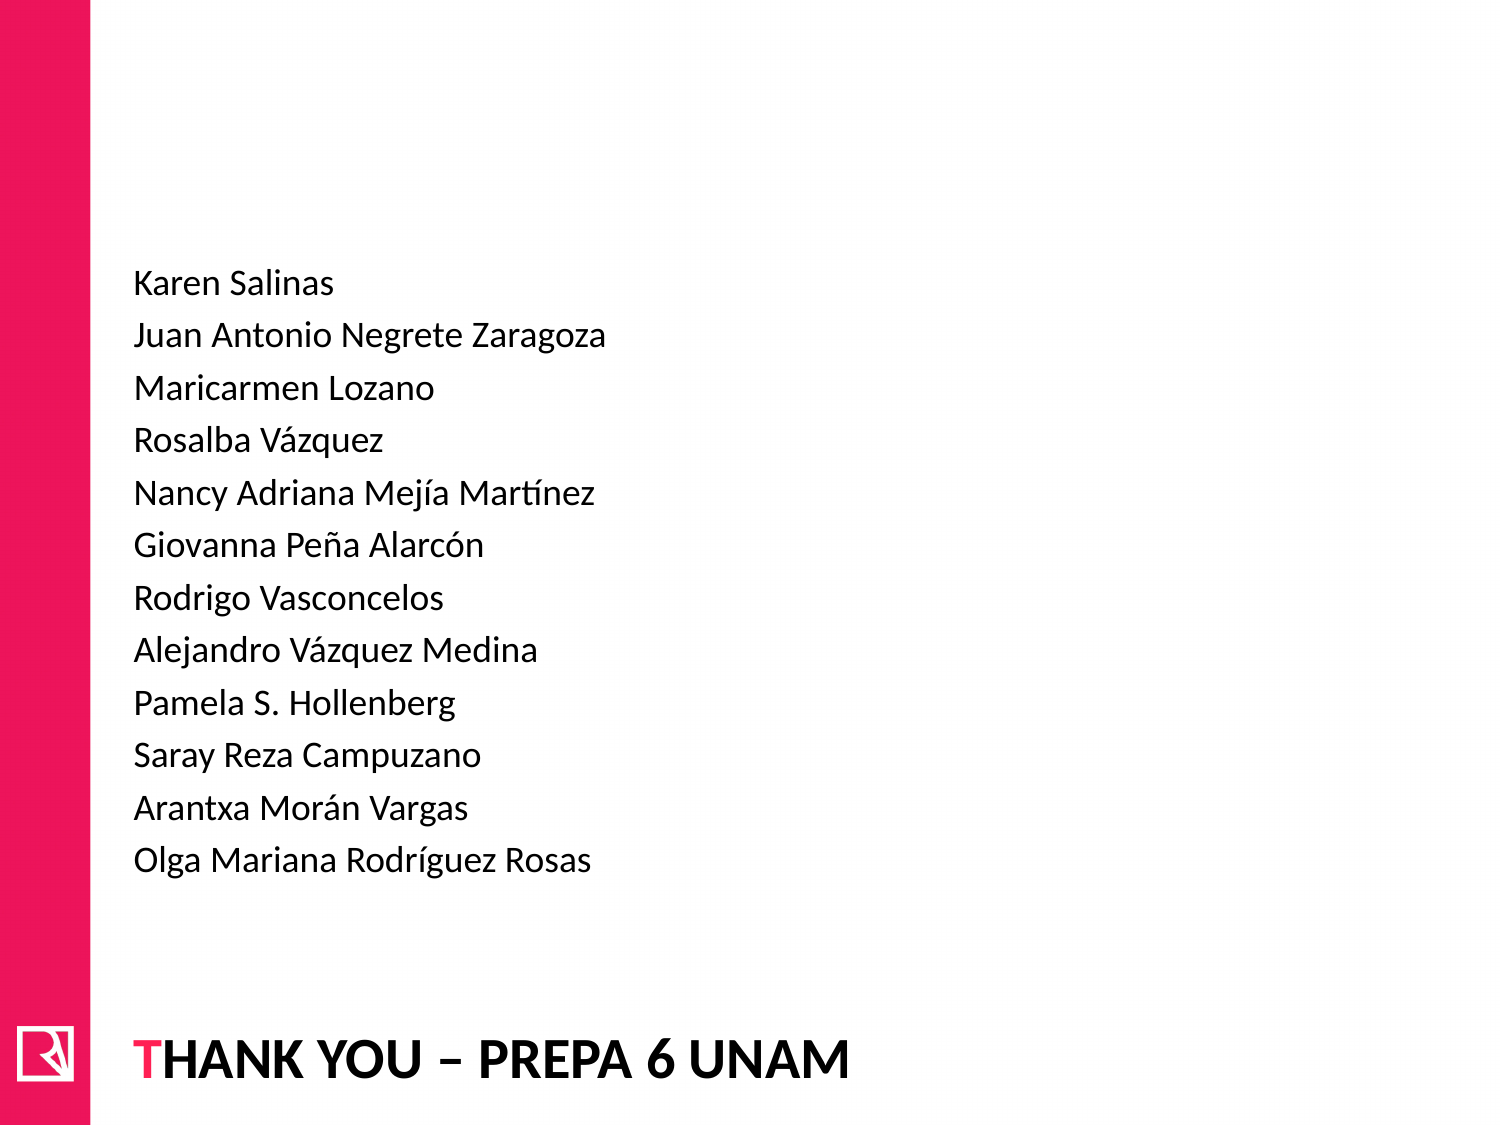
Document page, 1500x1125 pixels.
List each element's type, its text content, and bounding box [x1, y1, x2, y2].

picture [0, 0, 1500, 1125]
title Thank you – PREPA 6 UNAM [118, 1013, 1394, 1125]
list Karen Salinas Juan Antonio Negrete Zaragoza Maricarmen Lozano Rosalba Vázquez Nancy Adriana Mejía Martínez Giovanna Peña Alarcón Rodrigo Vasconcelos Alejandro Vázquez Medina Pamela S. Hollenberg Saray Reza Campuzano Arantxa Morán Vargas Olga Mariana Rodríguez Rosas [118, 101, 1459, 941]
